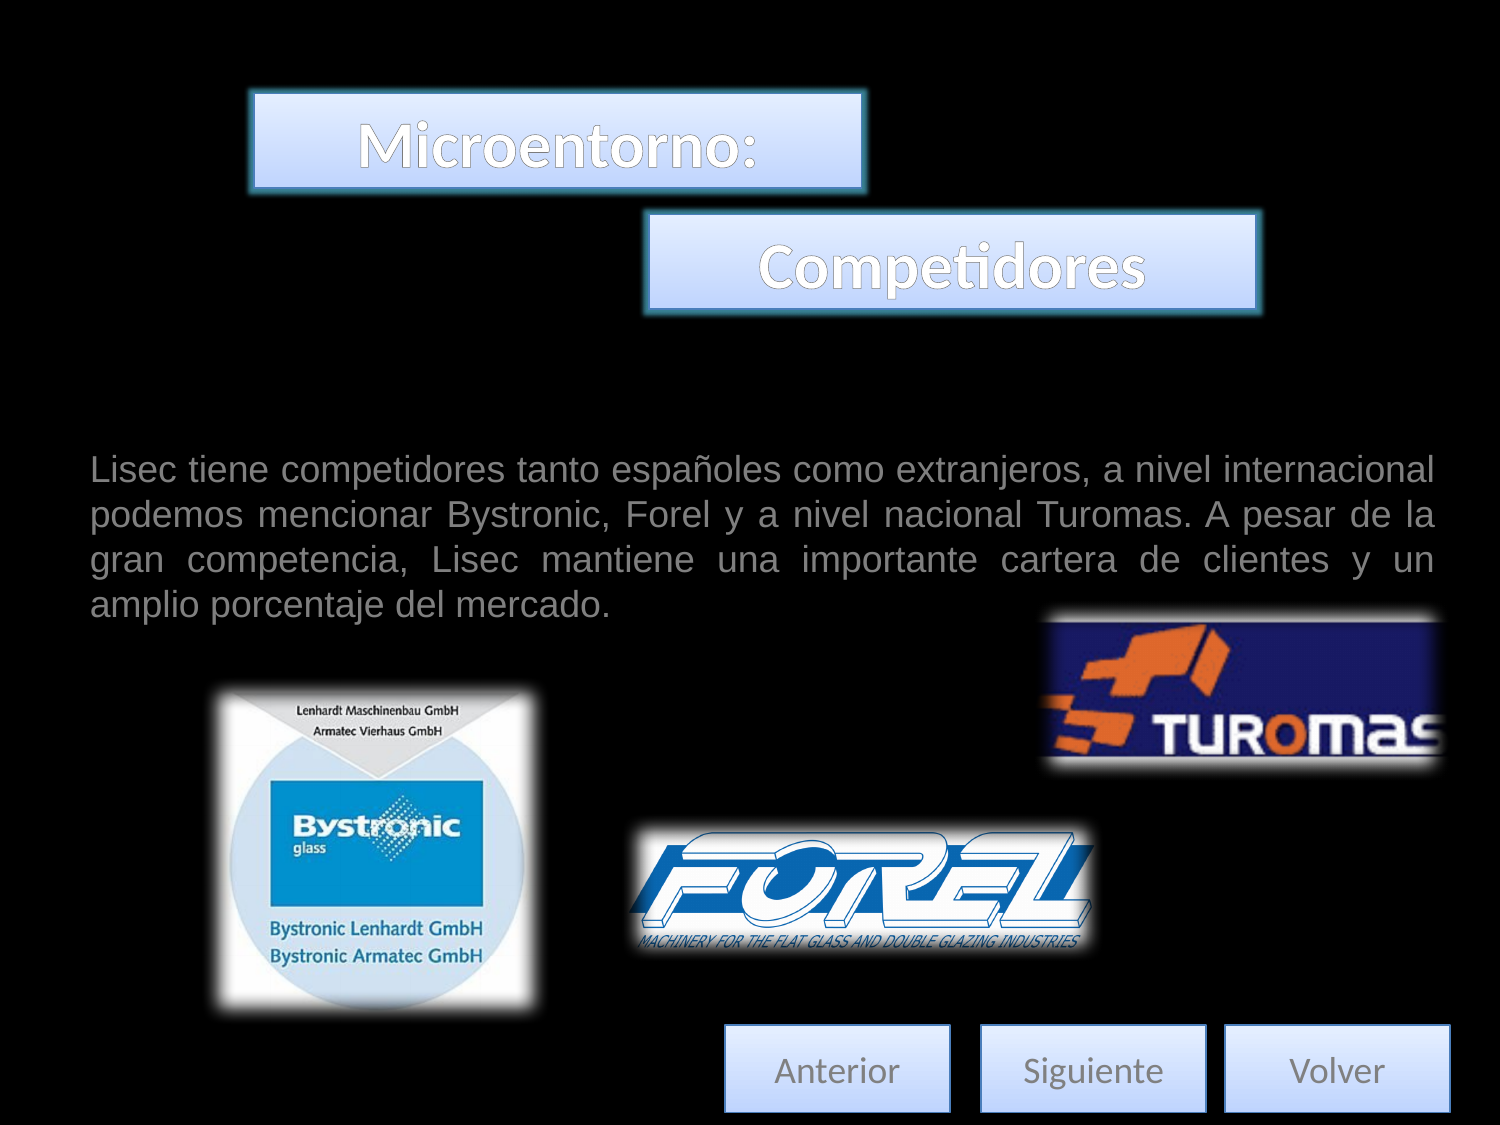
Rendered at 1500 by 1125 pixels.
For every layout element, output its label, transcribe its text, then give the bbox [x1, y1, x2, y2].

text_box Siguiente [980, 1024, 1207, 1113]
text_box Anterior [724, 1024, 951, 1113]
picture [619, 812, 1104, 963]
picture [199, 674, 551, 1026]
text_box Microentorno: [253, 93, 862, 189]
picture [1033, 599, 1451, 782]
text_box Volver [1224, 1024, 1451, 1113]
text_box Lisec tiene competidores tanto españoles como extranjeros, a nivel internacional podemos mencionar Bystronic, Forel y a nivel nacional Turomas. A pesar de la gran competencia, Lisec mantiene una importante cartera de clientes y un amplio porcentaje del mercado. [75, 437, 1450, 633]
text_box Competidores [648, 214, 1257, 310]
